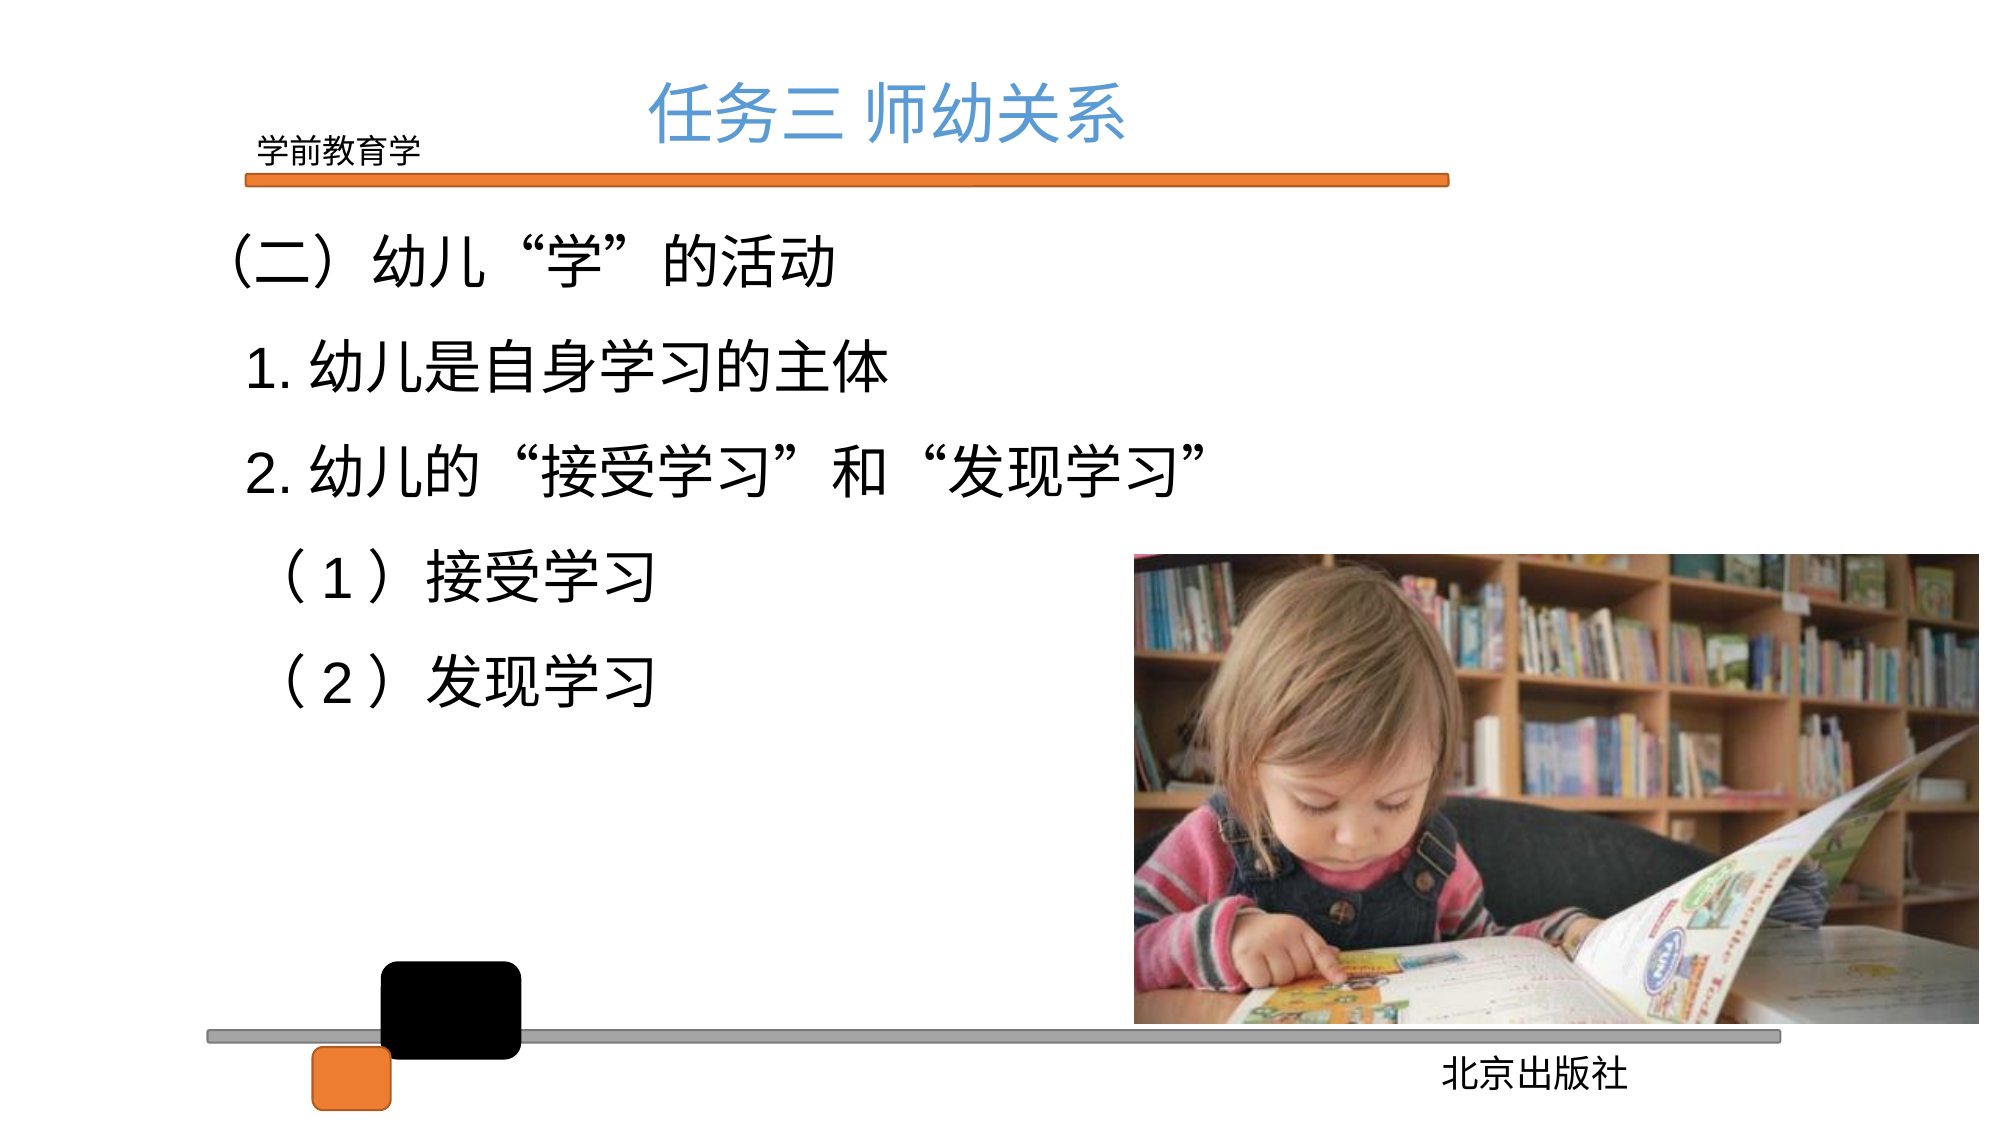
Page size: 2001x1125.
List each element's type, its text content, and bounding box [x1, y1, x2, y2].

text_box 任务三 师幼关系 [632, 64, 1577, 158]
text_box （二）幼儿“学”的活动 1.幼儿是自身学习的主体 2.幼儿的“接受学习”和“发现学习” （1）接受学习 （2）发现学习 [181, 183, 1880, 723]
picture [1134, 554, 1979, 1024]
text_box [291, 158, 1659, 183]
